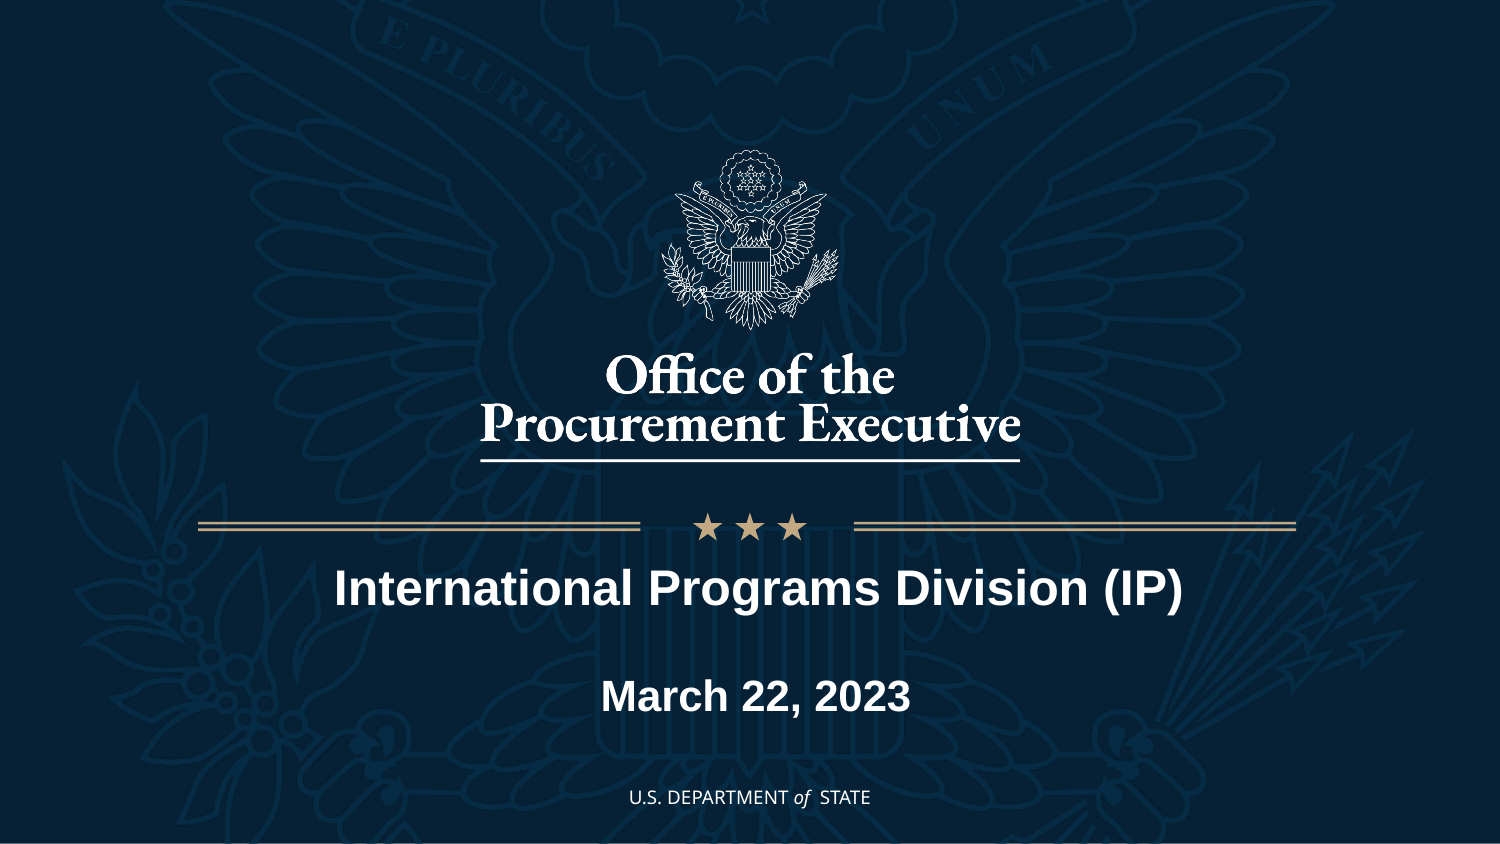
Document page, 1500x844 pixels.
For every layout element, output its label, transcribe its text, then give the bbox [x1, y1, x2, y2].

subtitle International Programs Division (IP) March 22, 2023 [225, 484, 1275, 582]
picture [44, 0, 1442, 844]
